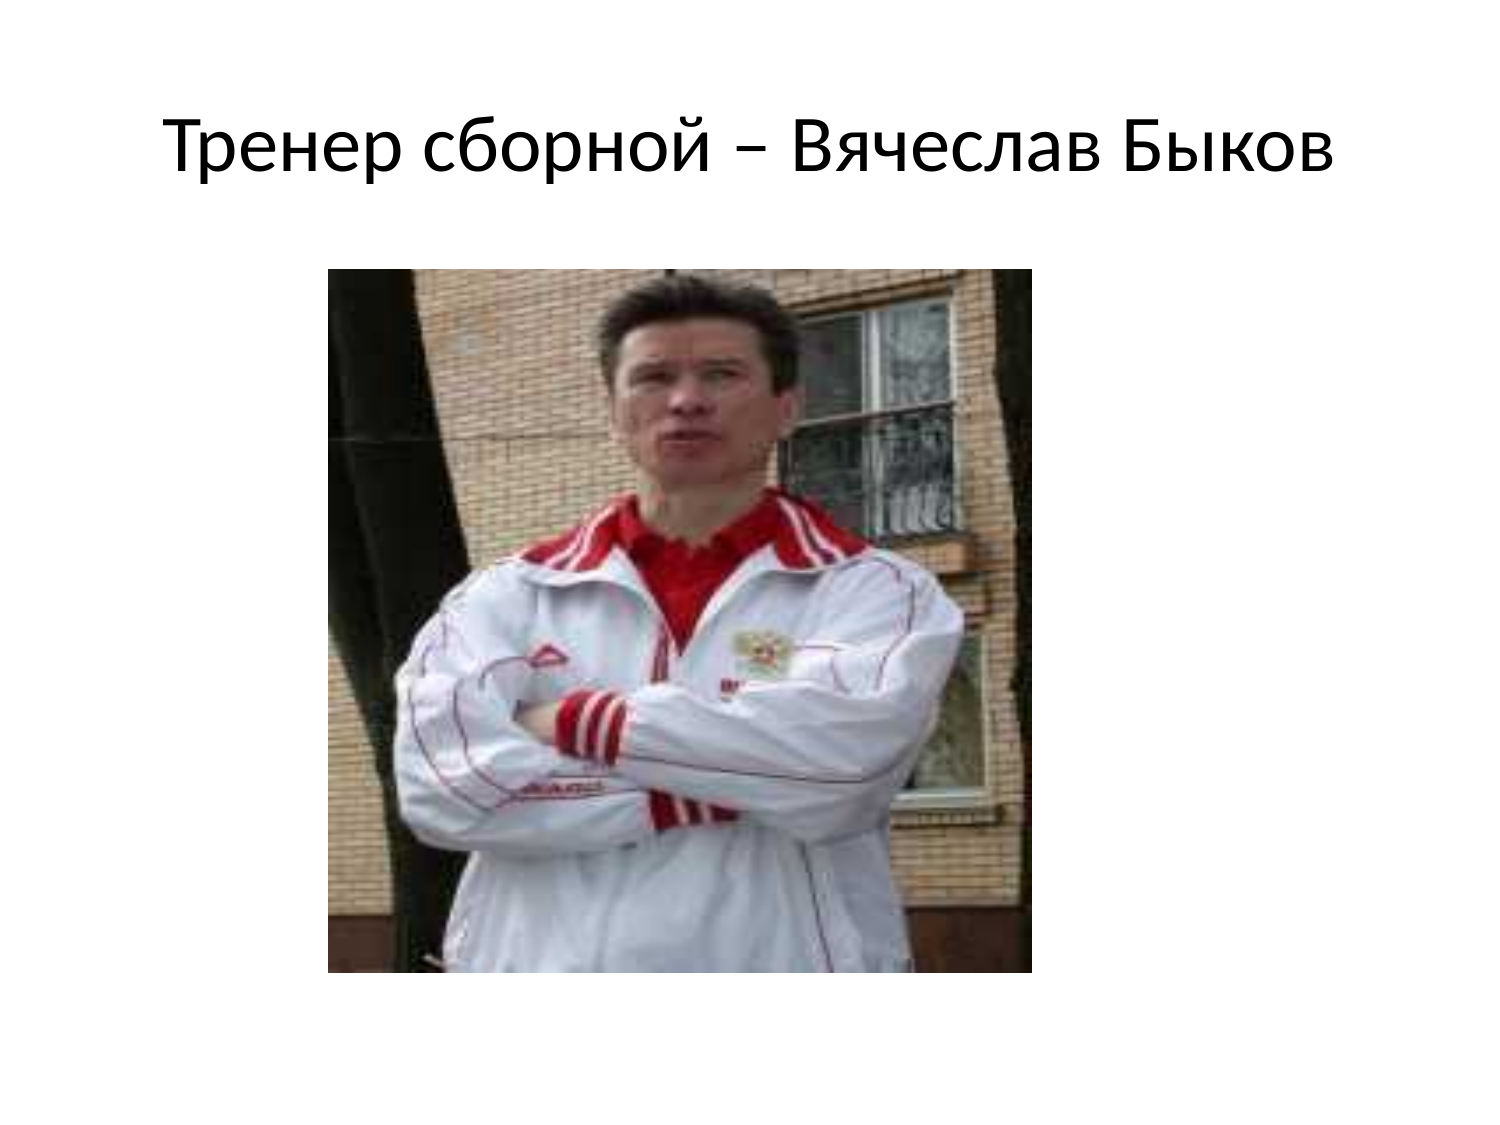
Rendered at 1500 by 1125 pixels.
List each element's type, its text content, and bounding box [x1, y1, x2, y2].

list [327, 269, 1032, 973]
title Тренер сборной – Вячеслав Быков [75, 45, 1425, 233]
